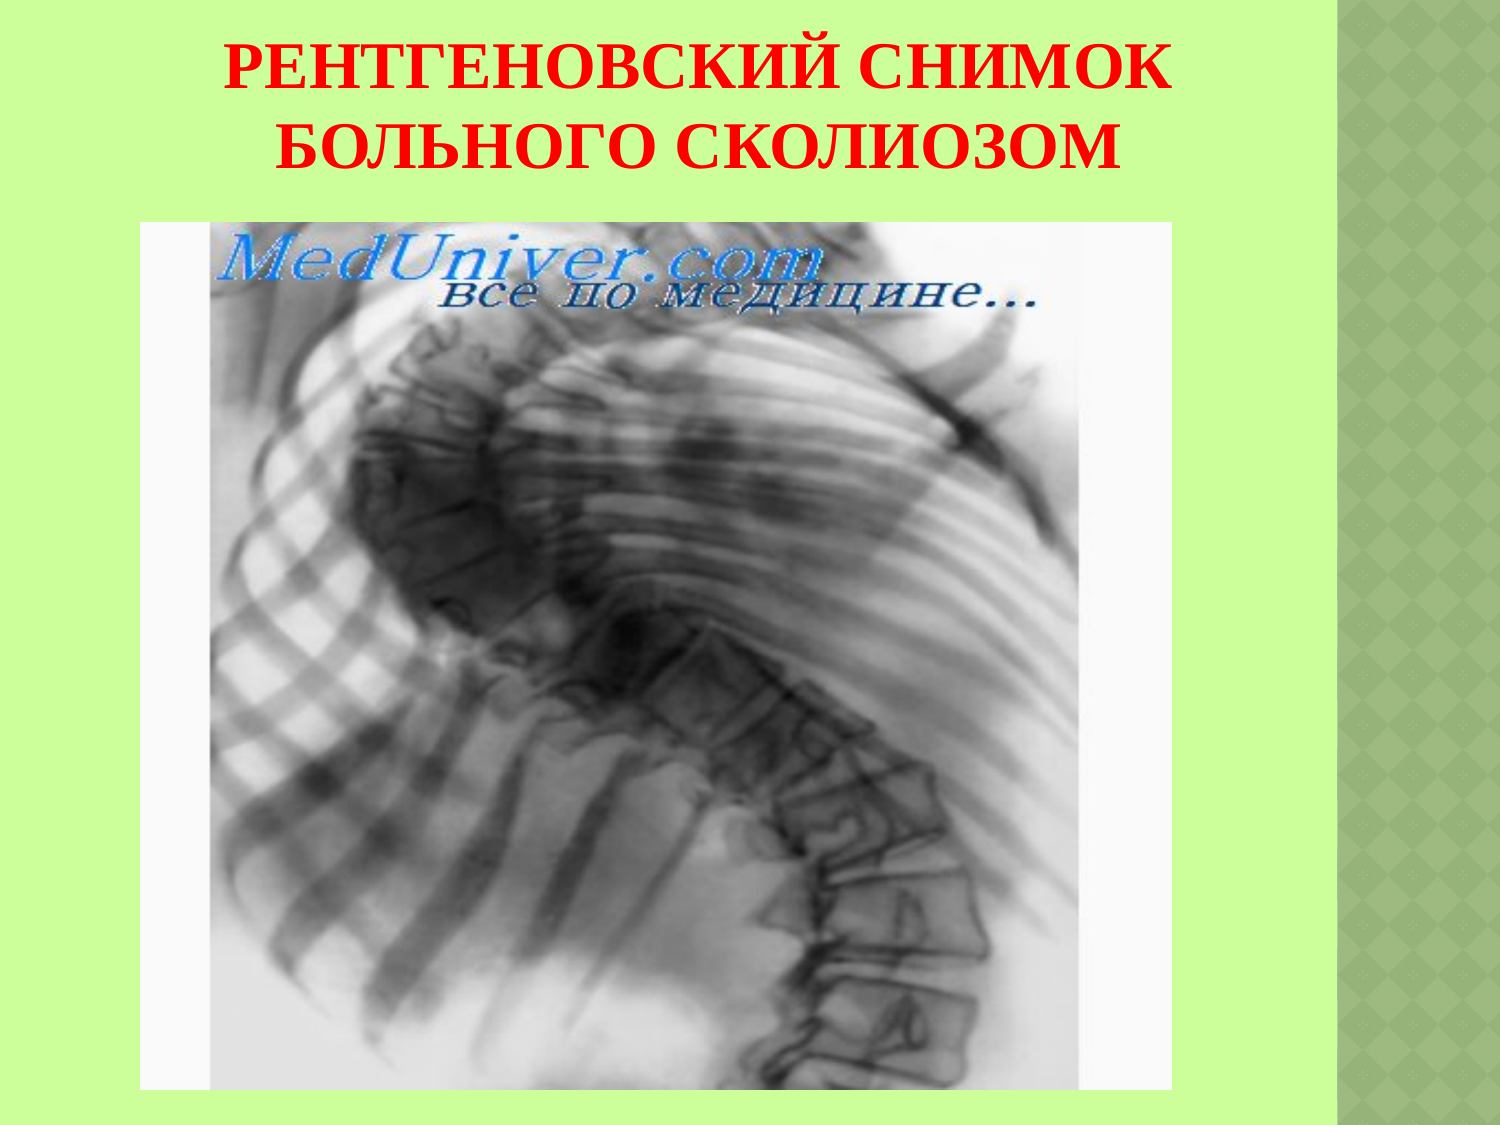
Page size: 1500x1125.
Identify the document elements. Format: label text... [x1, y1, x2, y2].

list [140, 222, 1173, 1091]
title Рентгеновский снимок больного сколиозом [105, 58, 1293, 182]
